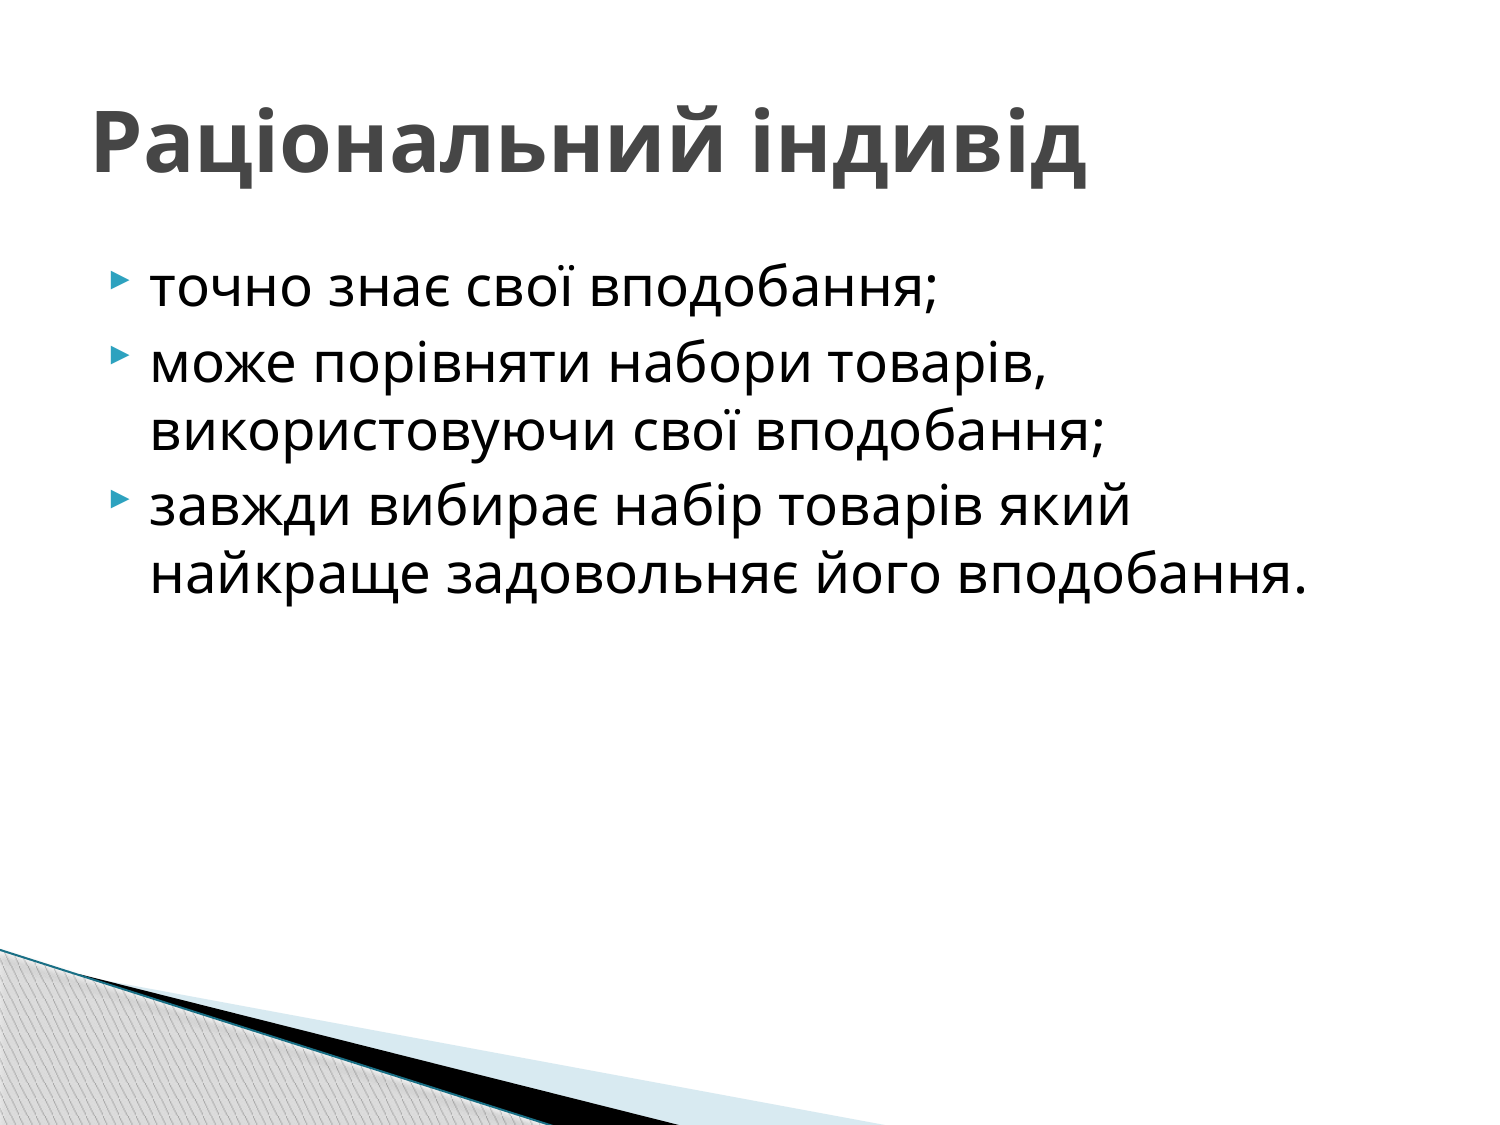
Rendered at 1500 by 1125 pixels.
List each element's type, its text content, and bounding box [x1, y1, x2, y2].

title Раціональний індивід [75, 45, 1425, 233]
list точно знає свої вподобання; може порівняти набори товарів, використовуючи свої вподобання; завжди вибирає набір товарів який найкраще задовольняє його вподобання. [75, 243, 1425, 986]
